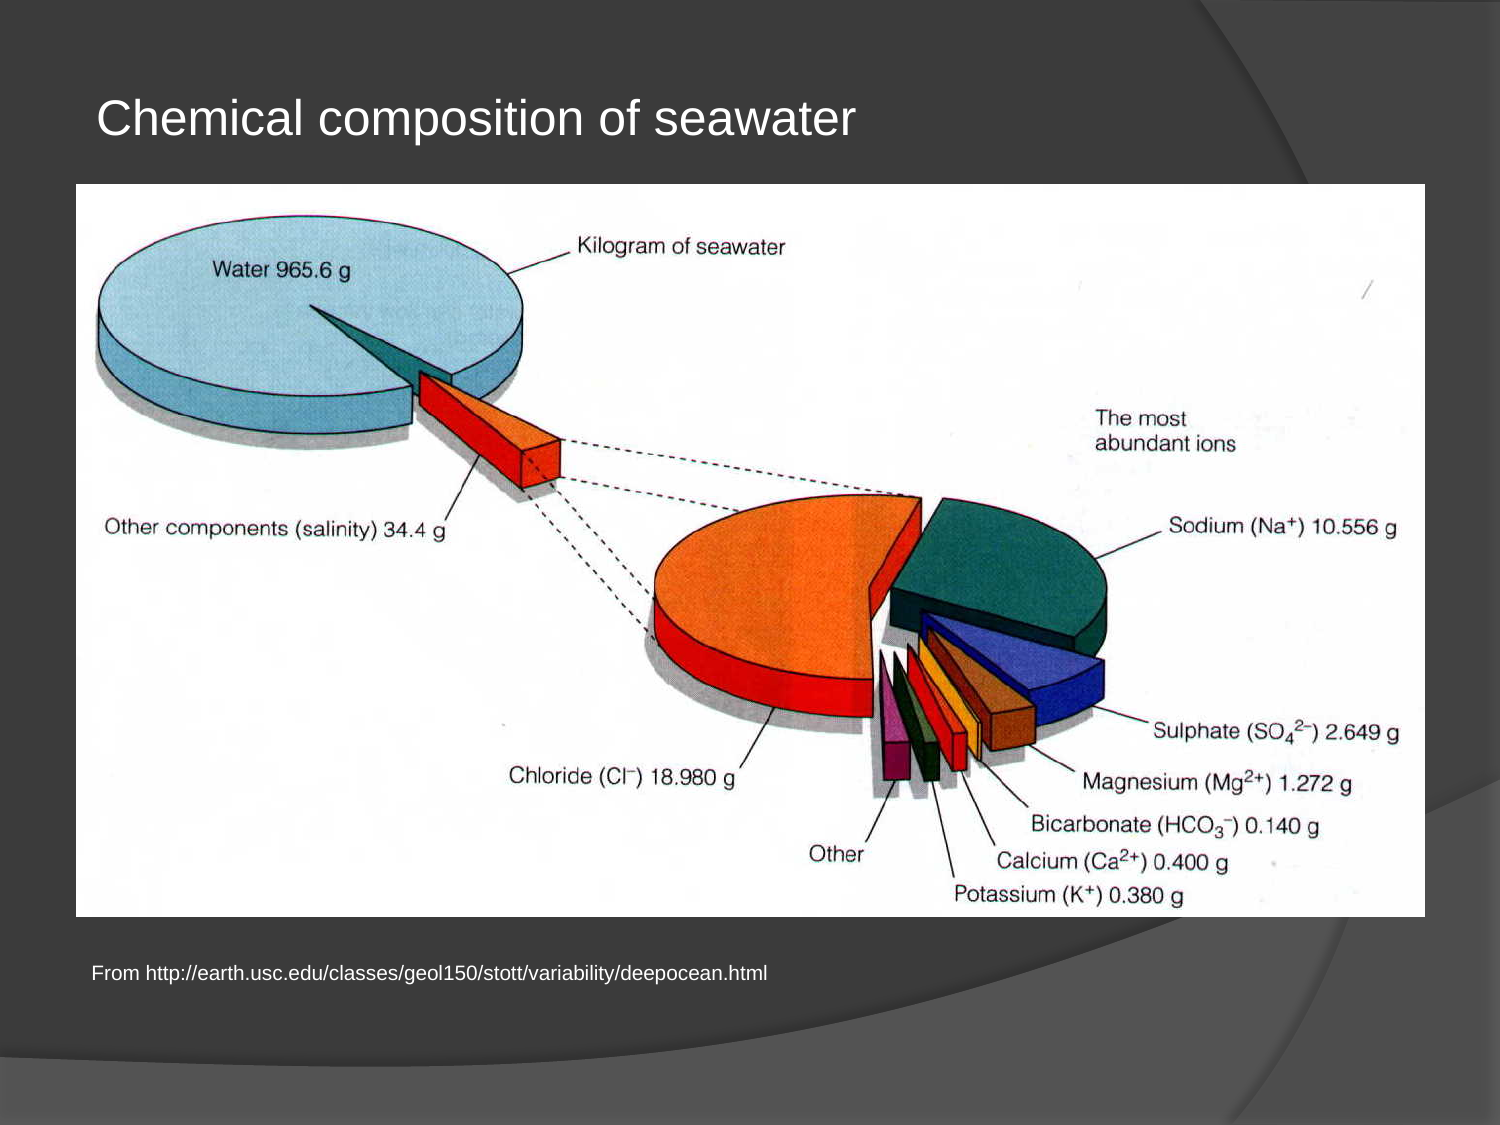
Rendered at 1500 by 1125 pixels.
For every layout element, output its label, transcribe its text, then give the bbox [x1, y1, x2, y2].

text_box From http://earth.usc.edu/classes/geol150/stott/variability/deepocean.html [76, 952, 827, 993]
picture [76, 184, 1425, 918]
text_box Chemical composition of seawater [81, 78, 872, 153]
